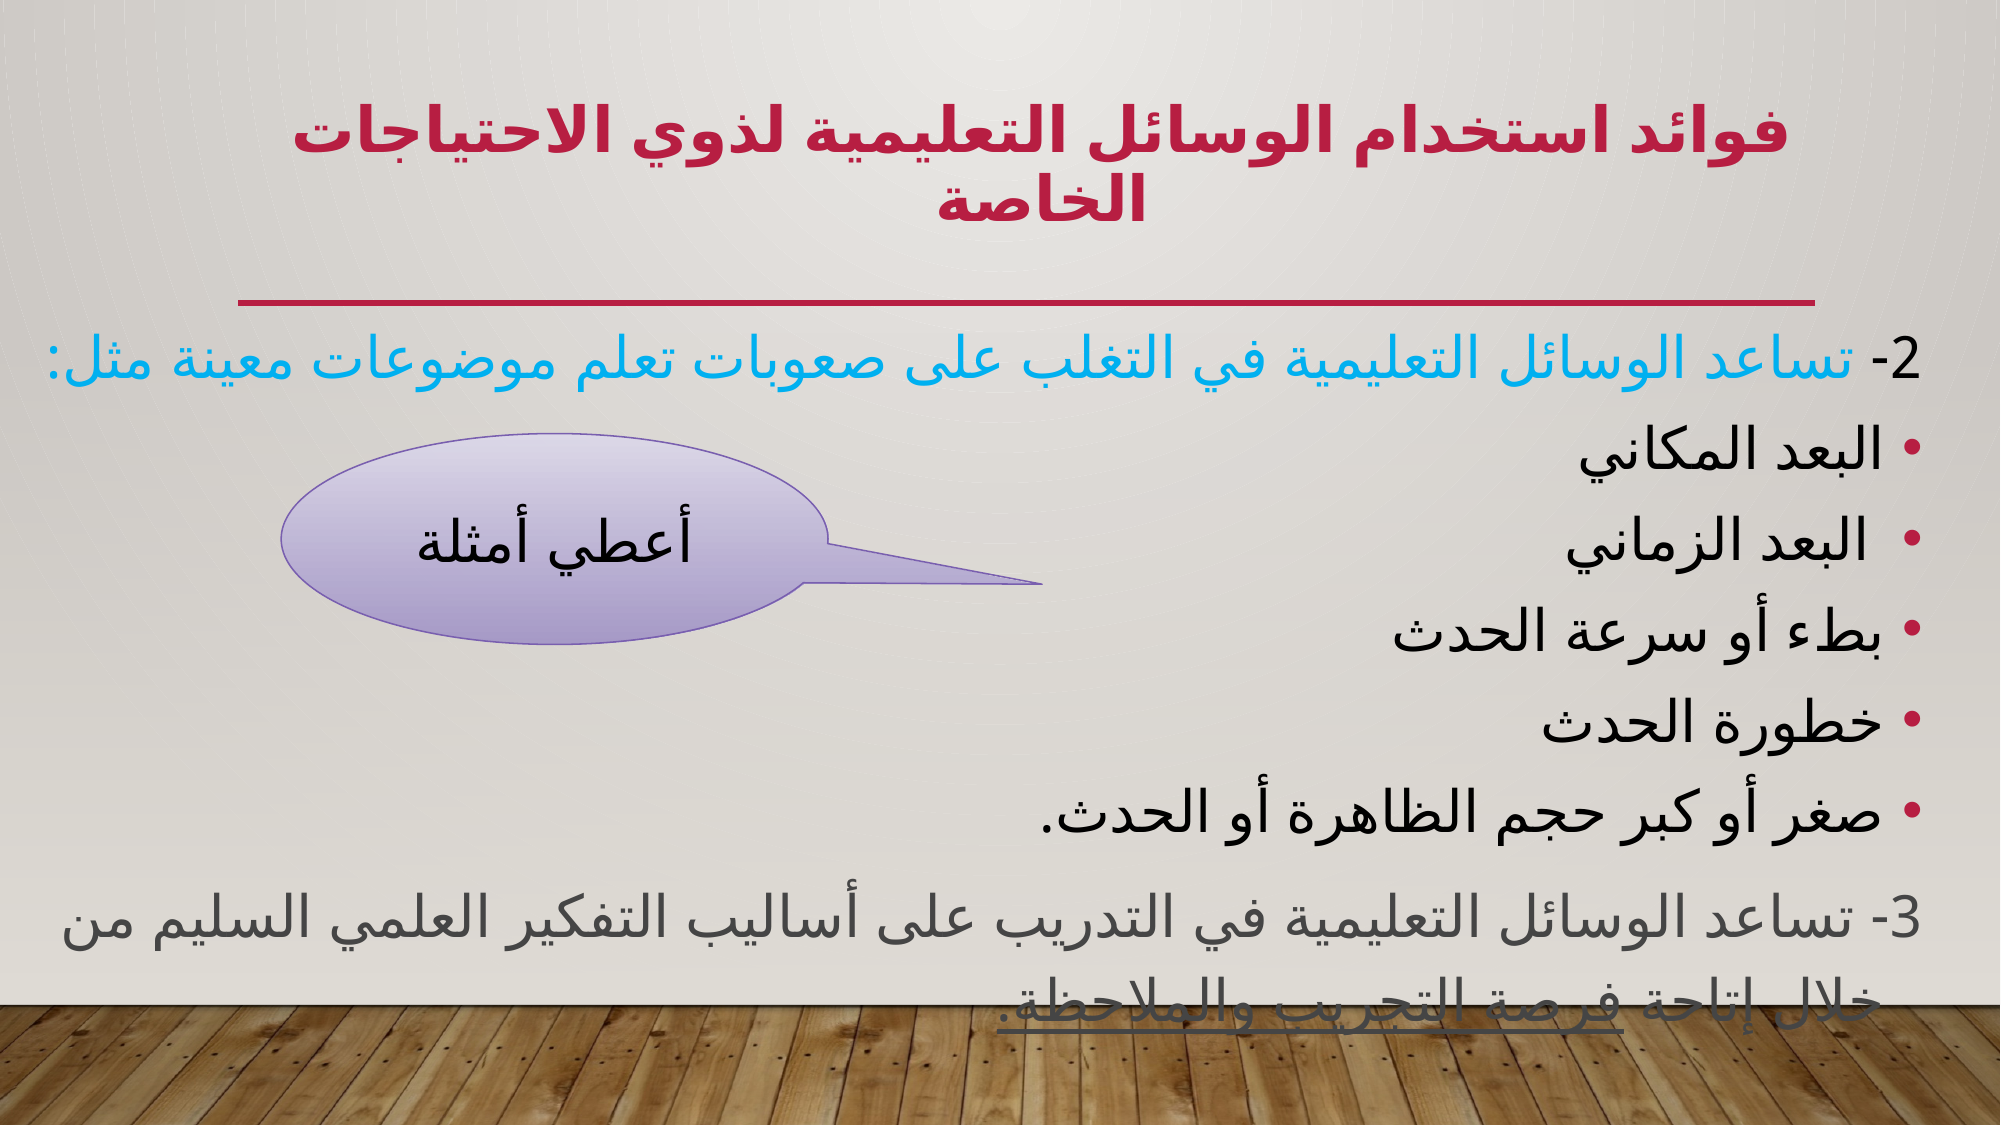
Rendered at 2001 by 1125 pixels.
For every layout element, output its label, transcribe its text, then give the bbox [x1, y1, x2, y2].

text_box أعطي أمثلة [280, 432, 1043, 646]
title فوائد استخدام الوسائل التعليمية لذوي الاحتياجات الخاصة [254, 90, 1831, 244]
picture [0, 1005, 2000, 1125]
list 2- تساعد الوسائل التعليمية في التغلب على صعوبات تعلم موضوعات معينة مثل: البعد المكاني البعد الزماني بطء أو سرعة الحدث خطورة الحدث صغر أو كبر حجم الظاهرة أو الحدث. 3- تساعد الوسائل التعليمية في التدريب على أساليب التفكير العلمي السليم من خلال إتاحة فرصة التجريب والملاحظة. [0, 298, 1938, 865]
